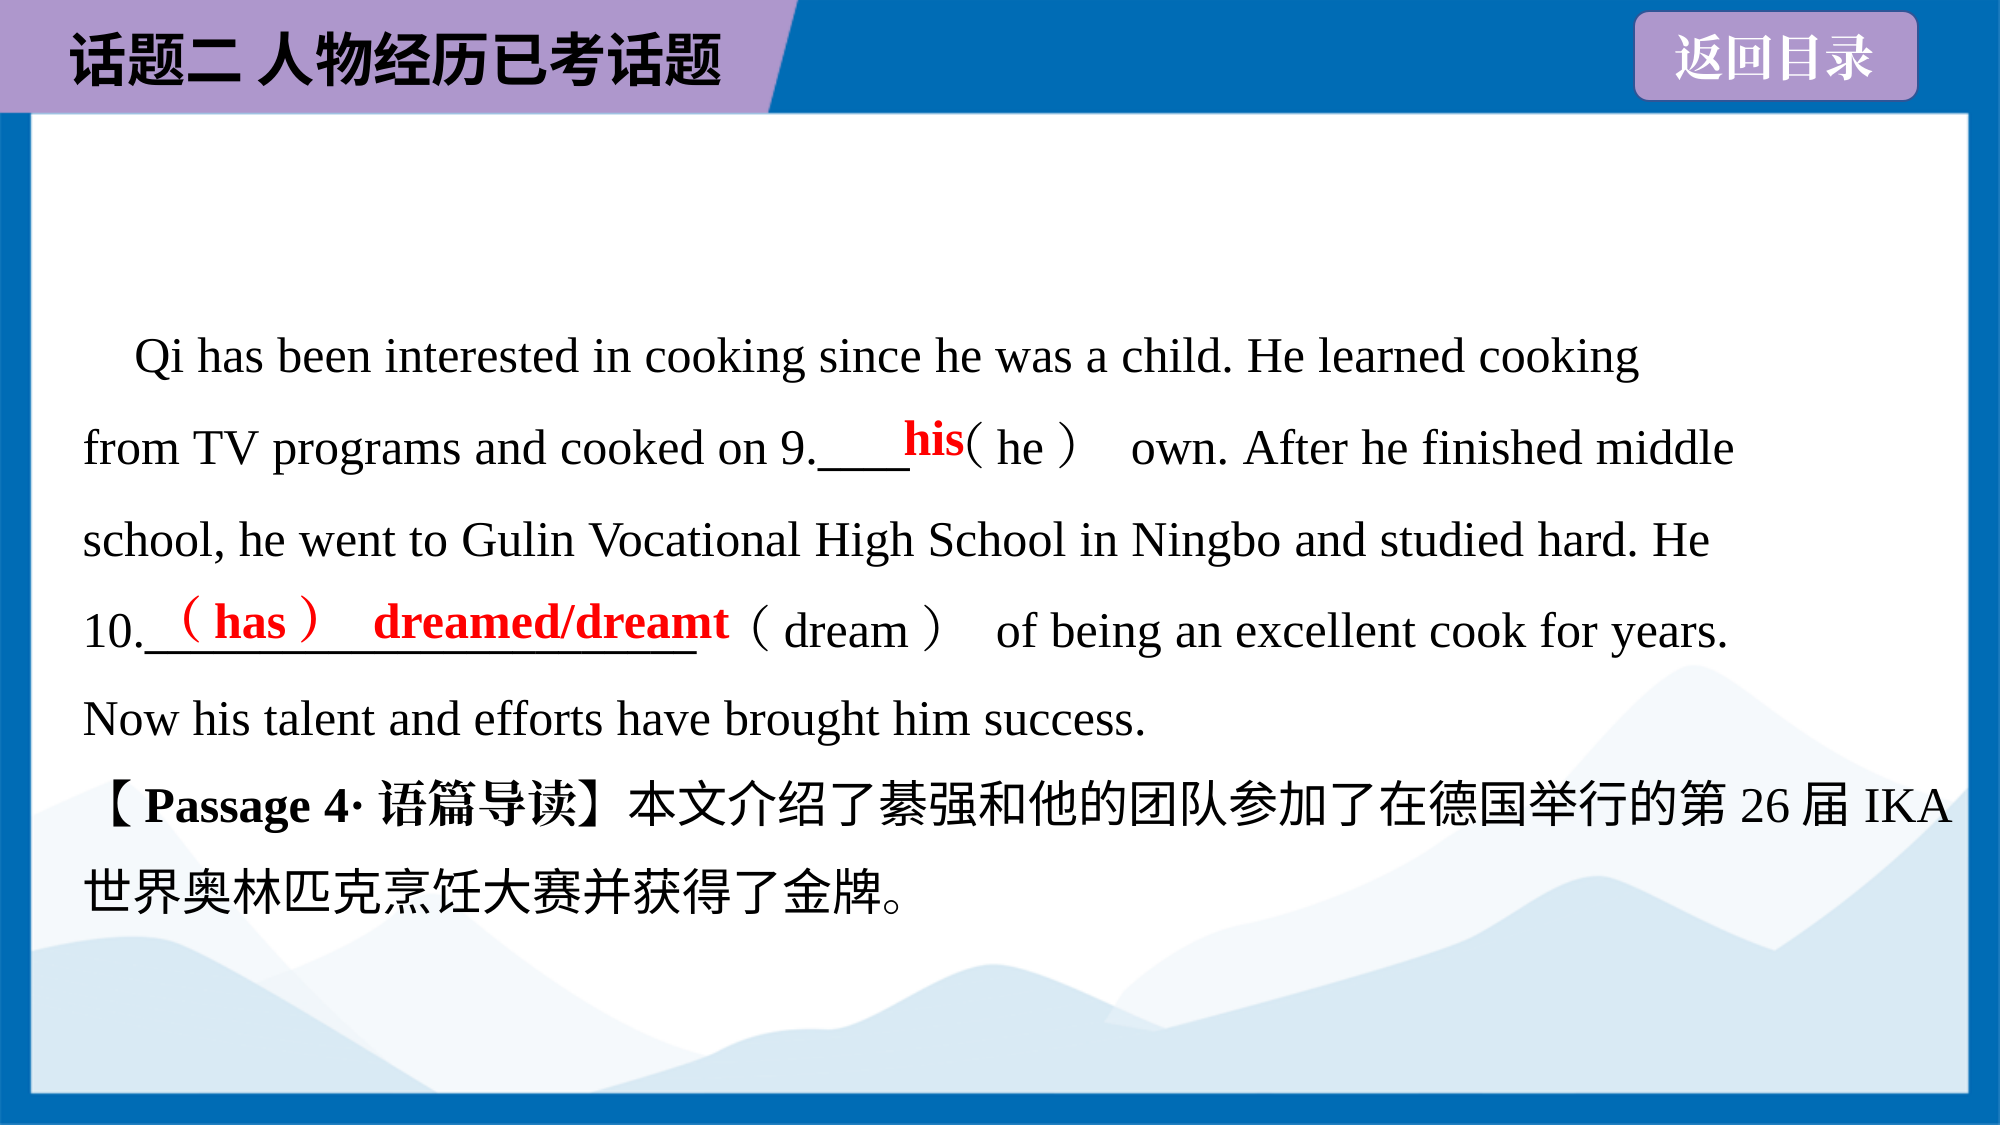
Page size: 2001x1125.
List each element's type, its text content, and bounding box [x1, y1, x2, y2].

text_box （has） dreamed/dreamt [145, 561, 737, 640]
text_box his [885, 378, 983, 457]
text_box Qi has been interested in cooking since he was a child. He learned cooking from TV programs and cooked on 9.____ （he） own. After he finished middle school, he went to Gulin Vocational High School in Ningbo and studied hard. He 10.________________________ （dream） of being an excellent cook for years. Now his talent and efforts have brought him success. [82, 290, 1917, 736]
picture [0, 0, 2000, 1125]
text_box 【Passage 4·语篇导读】本文介绍了綦强和他的团队参加了在德国举行的第26届IKA 世界奥林匹克烹饪大赛并获得了金牌。 [82, 741, 1917, 911]
